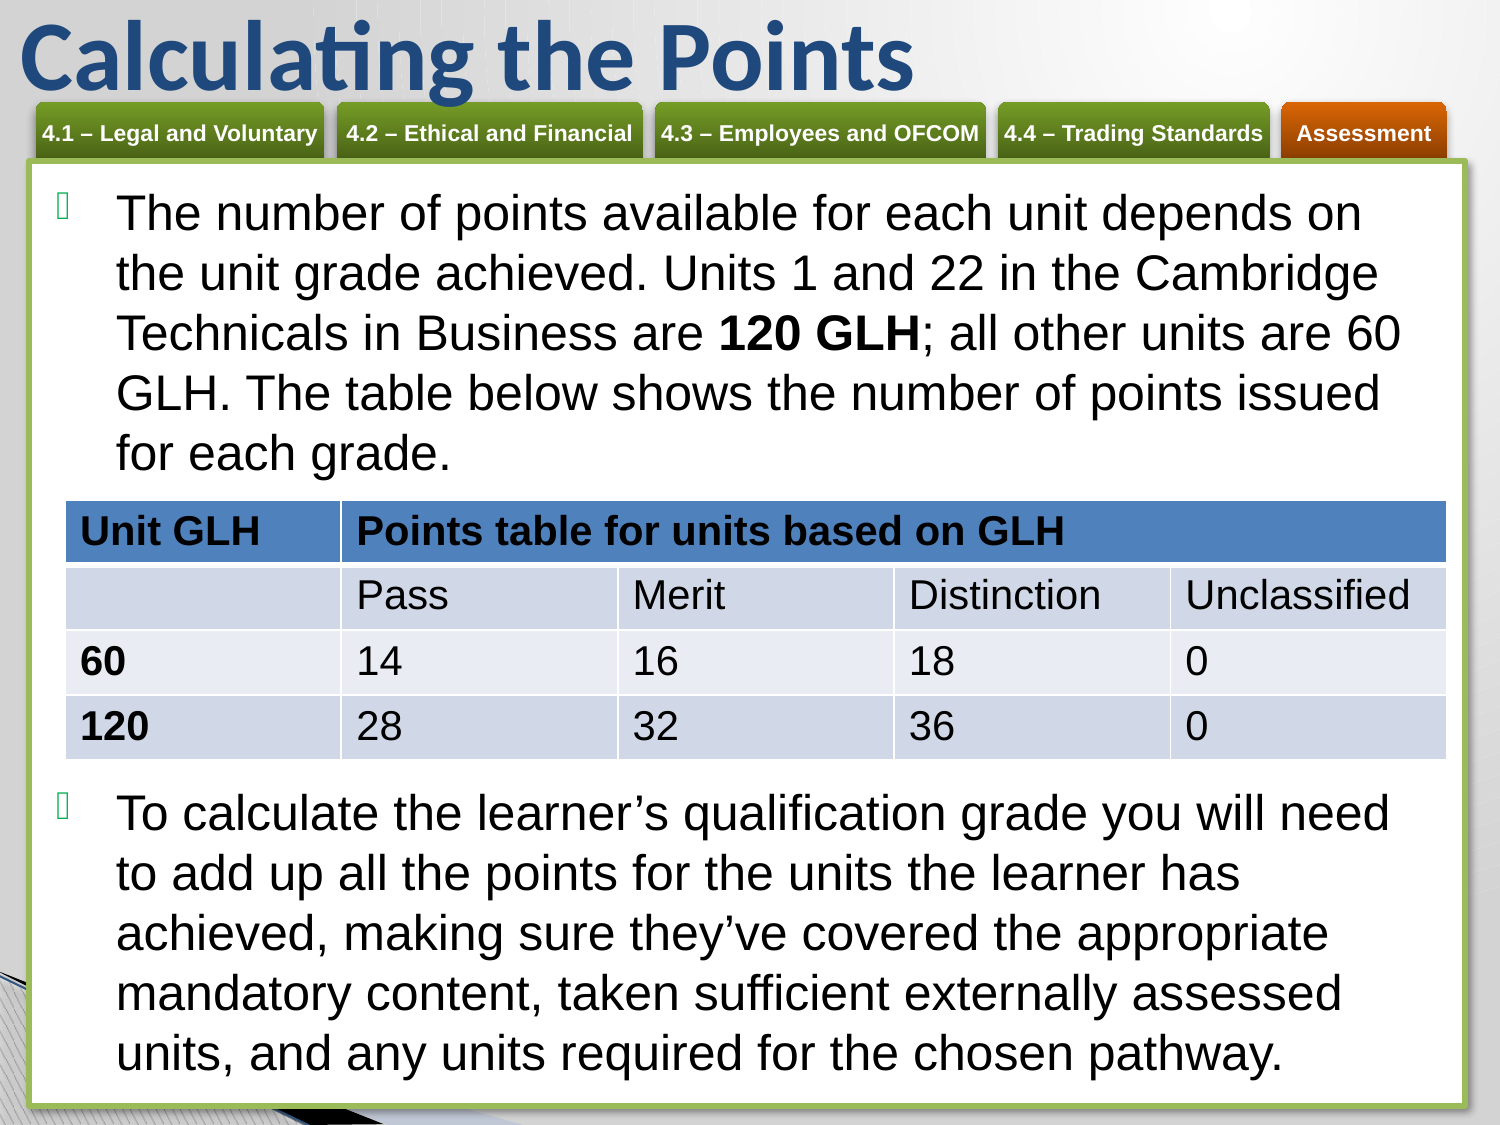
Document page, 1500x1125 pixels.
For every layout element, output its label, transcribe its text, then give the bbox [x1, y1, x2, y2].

table_cell 28 [342, 696, 617, 759]
table_cell 0 [1171, 696, 1446, 759]
table_header Unit GLH [66, 501, 340, 562]
table_cell 120 [66, 696, 340, 759]
table_cell Merit [619, 568, 893, 629]
table_header Points table for units based on GLH [342, 501, 1446, 562]
table_cell [66, 568, 340, 629]
table_cell 14 [342, 631, 617, 694]
table_cell 16 [619, 631, 893, 694]
table_cell 0 [1171, 631, 1446, 694]
table_cell 36 [895, 696, 1170, 759]
picture [281, 1114, 303, 1125]
table_cell Pass [342, 568, 617, 629]
title Calculating the Points [5, 0, 1270, 102]
table_cell 32 [619, 696, 893, 759]
text_box e [551, 0, 603, 5]
table_cell Distinction [895, 568, 1170, 629]
table_cell 60 [66, 631, 340, 694]
table_cell 18 [895, 631, 1170, 694]
text_box The number of points available for each unit depends on the unit grade achieved. Units 1 and 22 in the Cambridge Technicals in Business are 120 GLH; all other units are 60 GLH. The table below shows the number of points issued for each grade. To calculate the learner’s qualification grade you will need to add up all the points for the units the learner has achieved, making sure they’ve covered the appropriate mandatory content, taken sufficient externally assessed units, and any units required for the chosen pathway. [41, 172, 1447, 1088]
table_cell Unclassified [1171, 568, 1446, 629]
